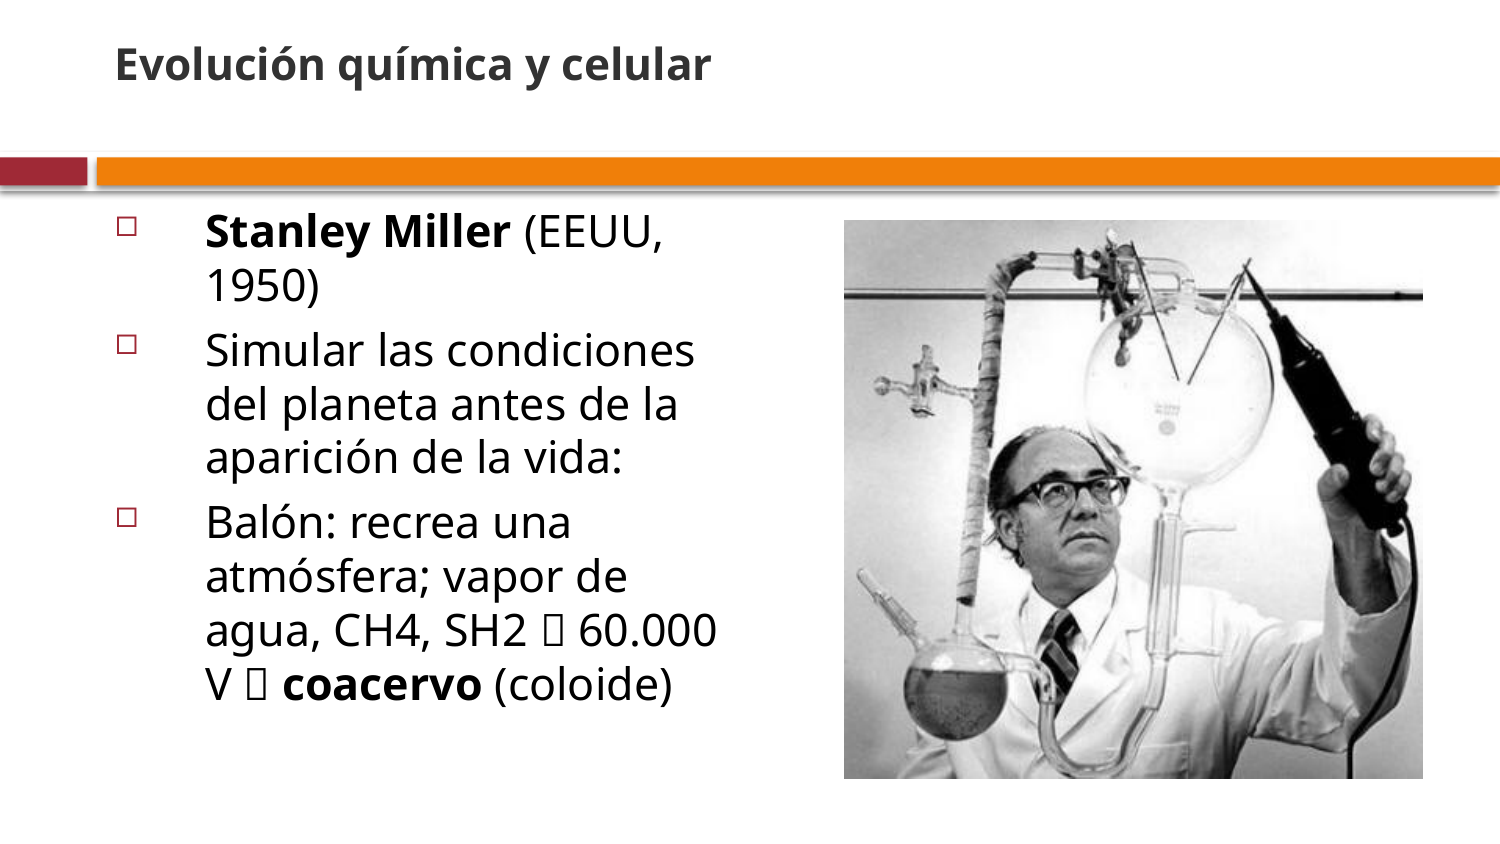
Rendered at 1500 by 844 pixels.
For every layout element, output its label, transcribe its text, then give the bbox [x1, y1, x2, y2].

title Evolución química y celular [99, 28, 1438, 150]
picture [844, 220, 1423, 780]
list Stanley Miller (EEUU, 1950) Simular las condiciones del planeta antes de la aparición de la vida: Balón: recrea una atmósfera; vapor de agua, CH4, SH2  60.000 V  coacervo (coloide) [99, 195, 738, 759]
